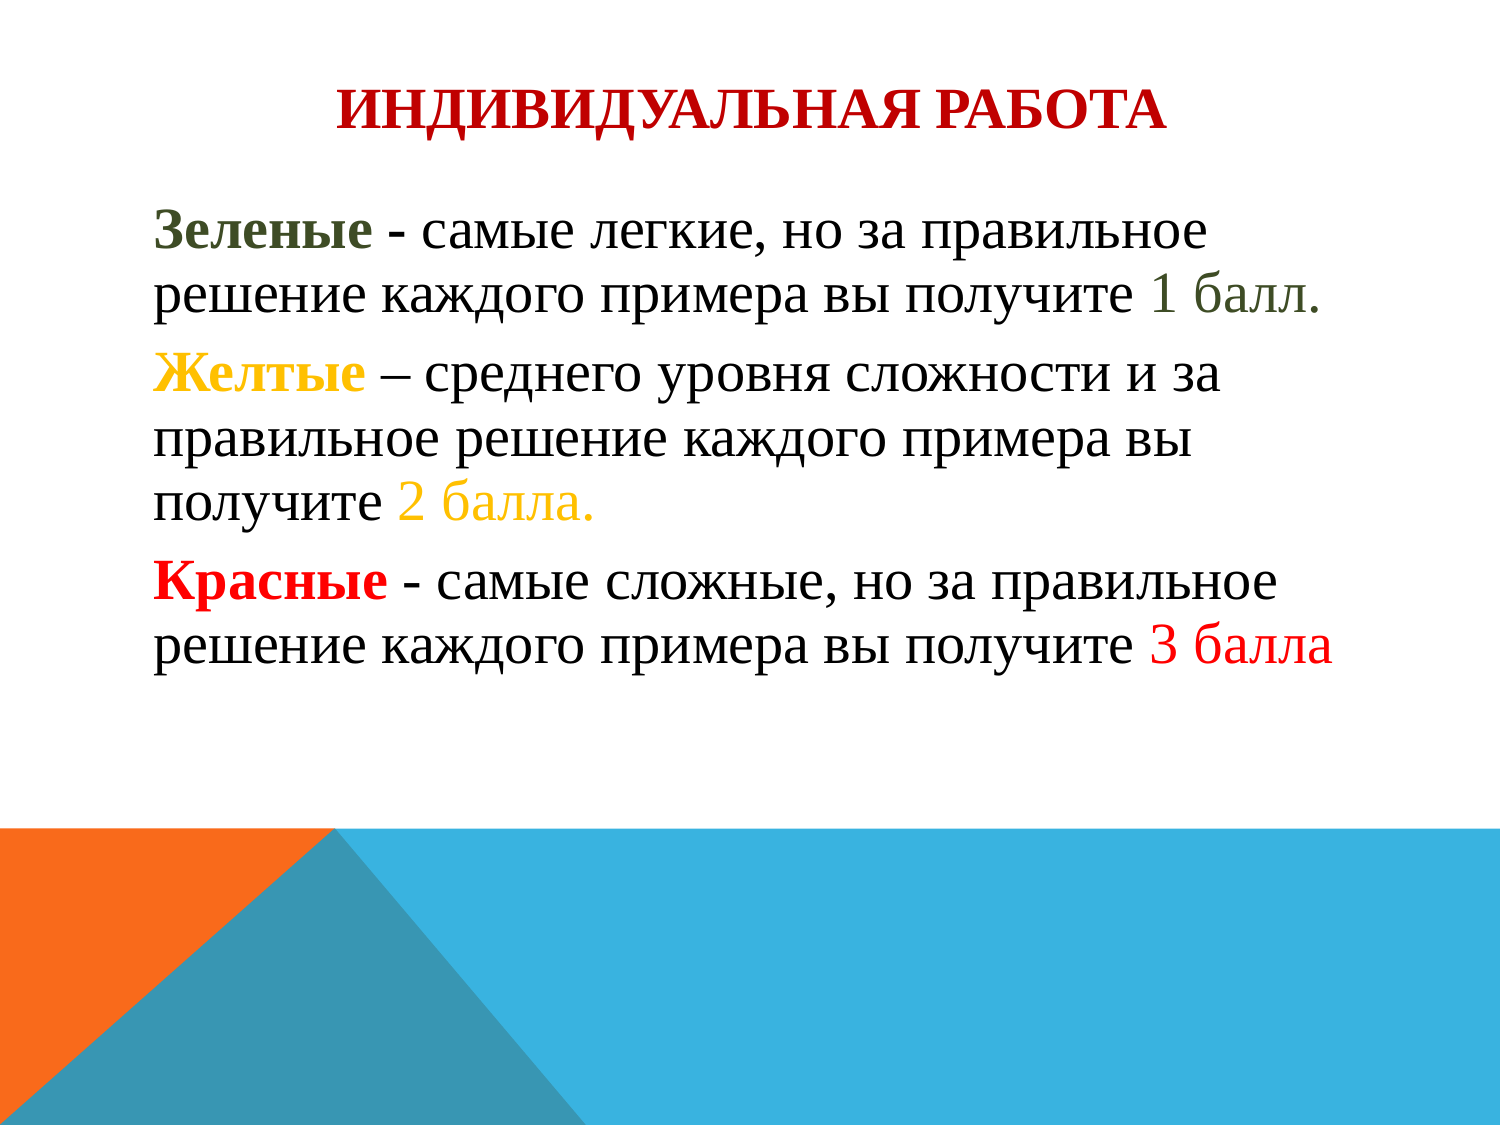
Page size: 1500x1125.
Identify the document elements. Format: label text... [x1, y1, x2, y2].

title Индивидуальная работа [135, 60, 1369, 150]
table_header Зеленые - самые легкие, но за правильное решение каждого примера вы получите 1 балл. Желтые – среднего уровня сложности и за правильное решение каждого примера вы получите 2 балла. Красные - самые сложные, но за правильное решение каждого примера вы получите 3 балла [136, 197, 1368, 762]
